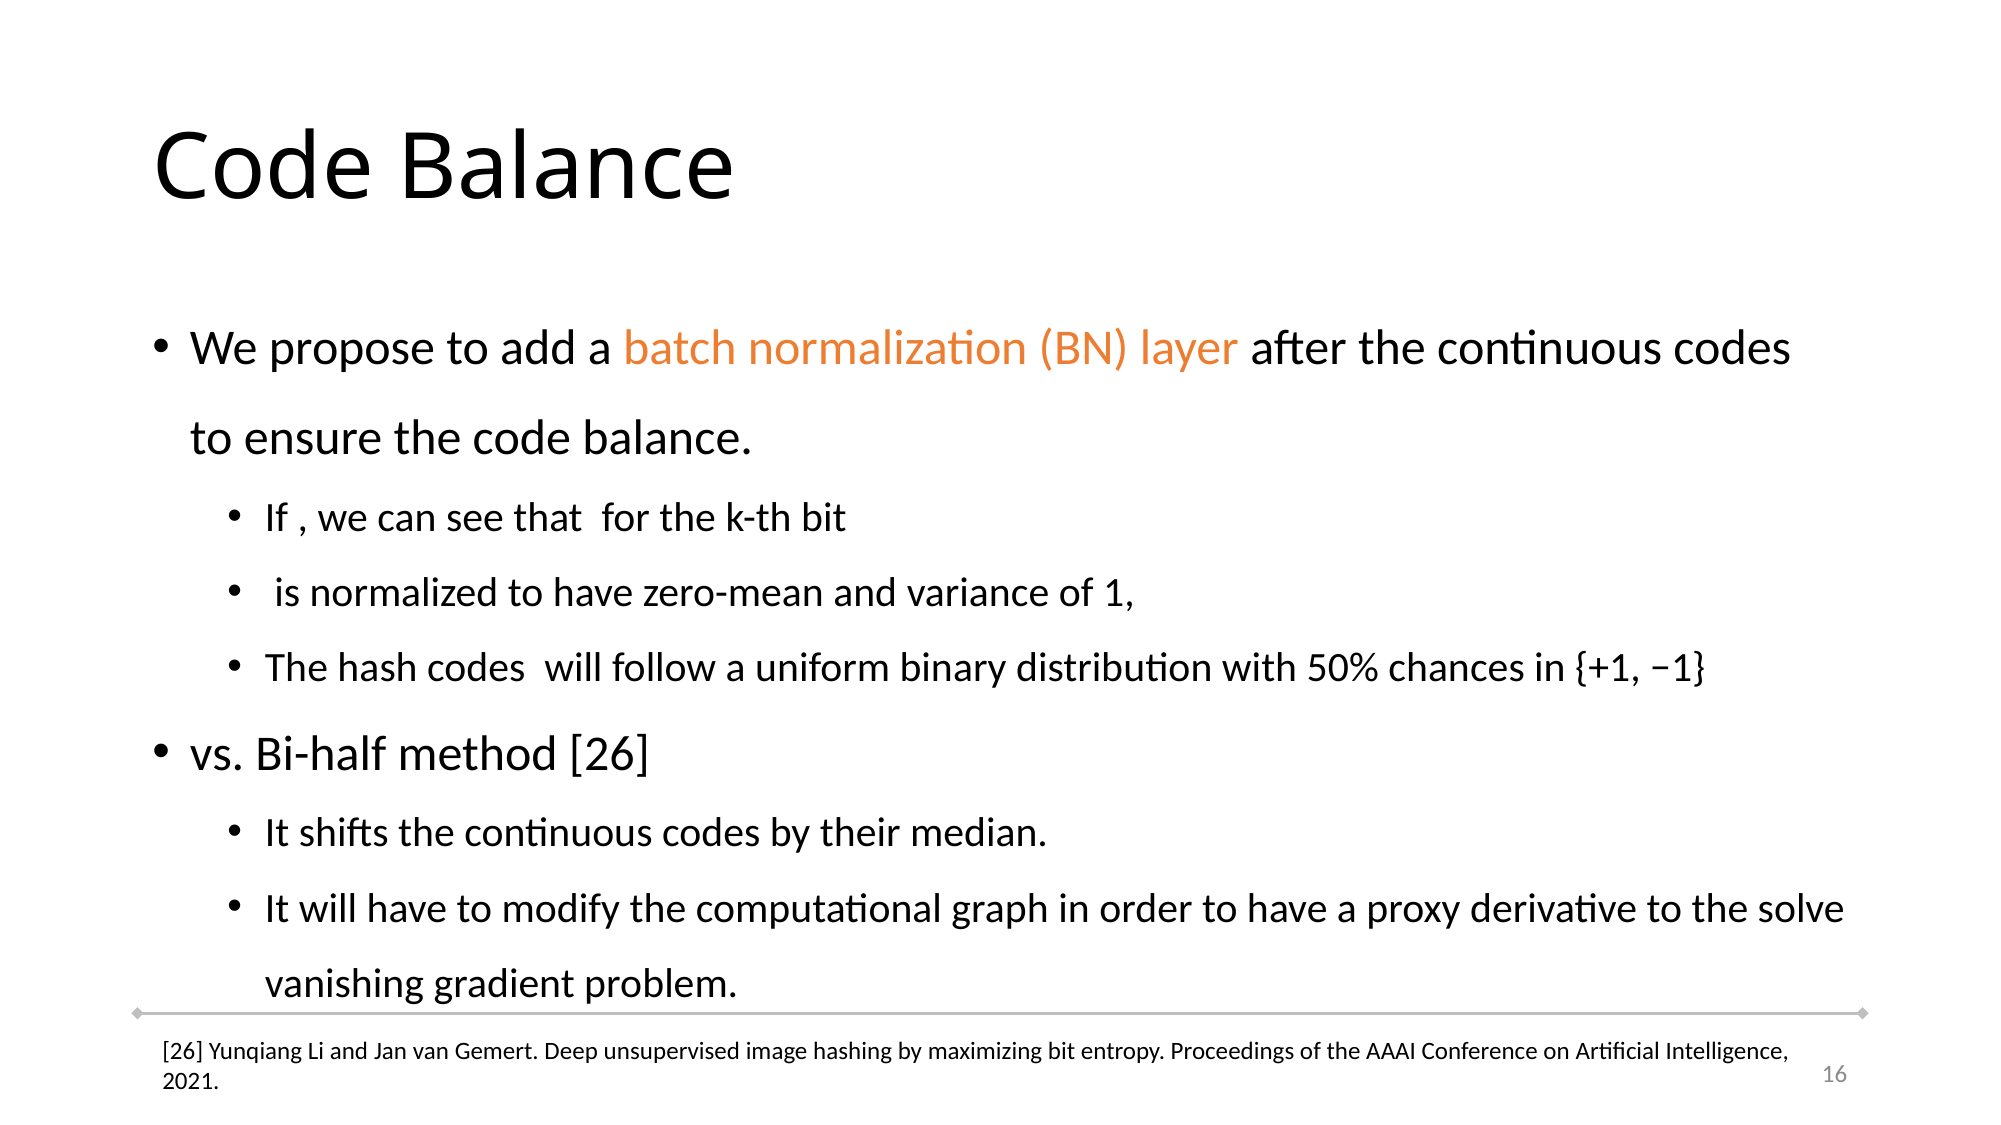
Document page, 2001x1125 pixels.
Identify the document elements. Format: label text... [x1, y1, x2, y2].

slide_number 16 [1412, 1042, 1863, 1103]
text_box [26] Yunqiang Li and Jan van Gemert. Deep unsupervised image hashing by maximizing bit entropy. Proceedings of the AAAI Conference on Artificial Intelligence, 2021. [147, 1026, 1853, 1102]
title Code Balance [137, 59, 1977, 278]
